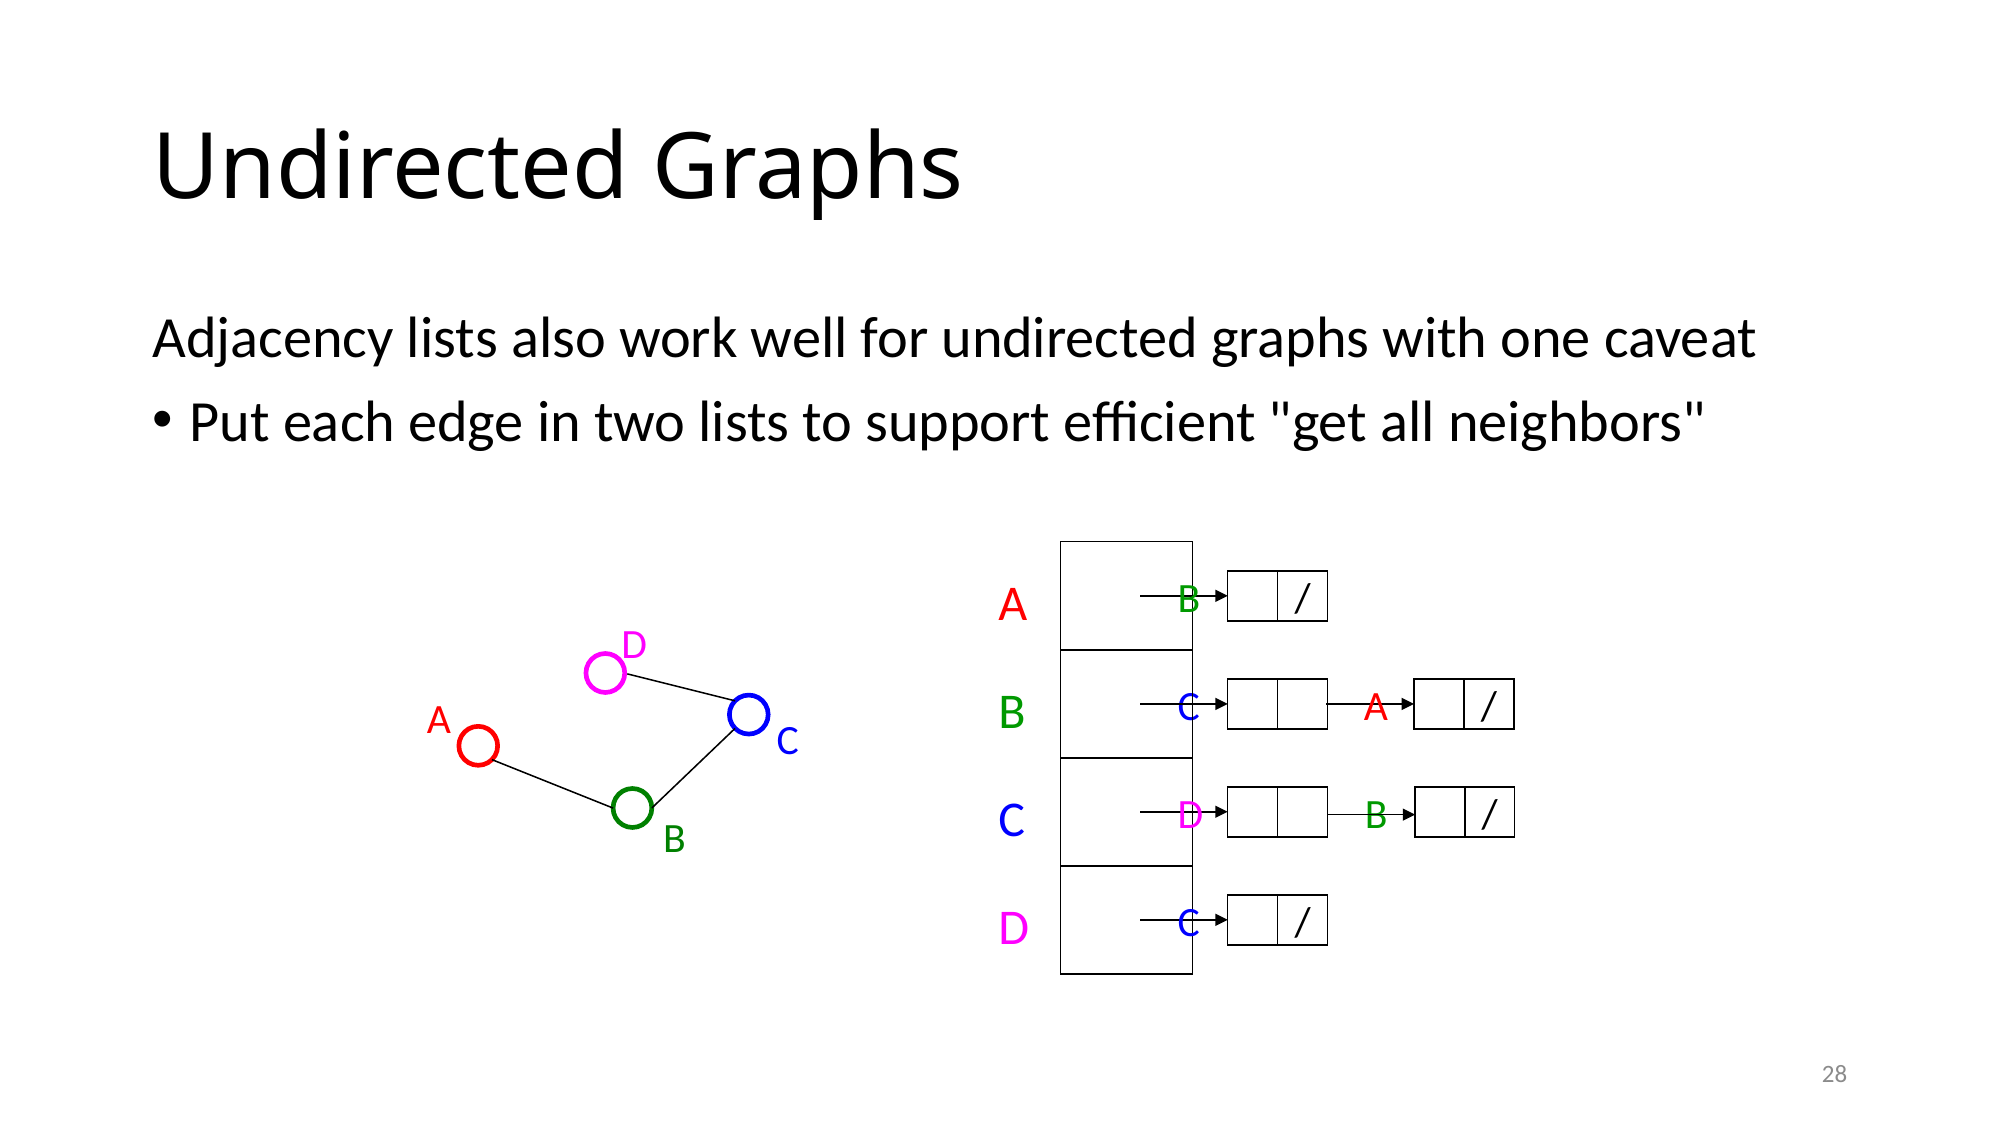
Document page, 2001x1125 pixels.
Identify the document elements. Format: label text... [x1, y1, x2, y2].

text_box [1227, 570, 1328, 621]
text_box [1227, 678, 1328, 729]
text_box A [983, 562, 1043, 638]
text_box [1227, 894, 1328, 945]
slide_number 28 [1412, 1042, 1863, 1103]
text_box B [983, 671, 1041, 746]
text_box C [983, 779, 1041, 854]
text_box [1416, 786, 1515, 837]
title Undirected Graphs [137, 59, 1863, 278]
text_box [1060, 649, 1193, 758]
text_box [411, 609, 815, 869]
text_box [1060, 865, 1193, 974]
list Adjacency lists also work well for undirected graphs with one caveat Put each edge in two lists to support efficient "get all neighbors" [137, 299, 1863, 1014]
text_box [1060, 541, 1193, 649]
text_box [1060, 758, 1193, 865]
text_box D [983, 887, 1045, 962]
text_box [1413, 678, 1514, 729]
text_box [1227, 786, 1416, 837]
